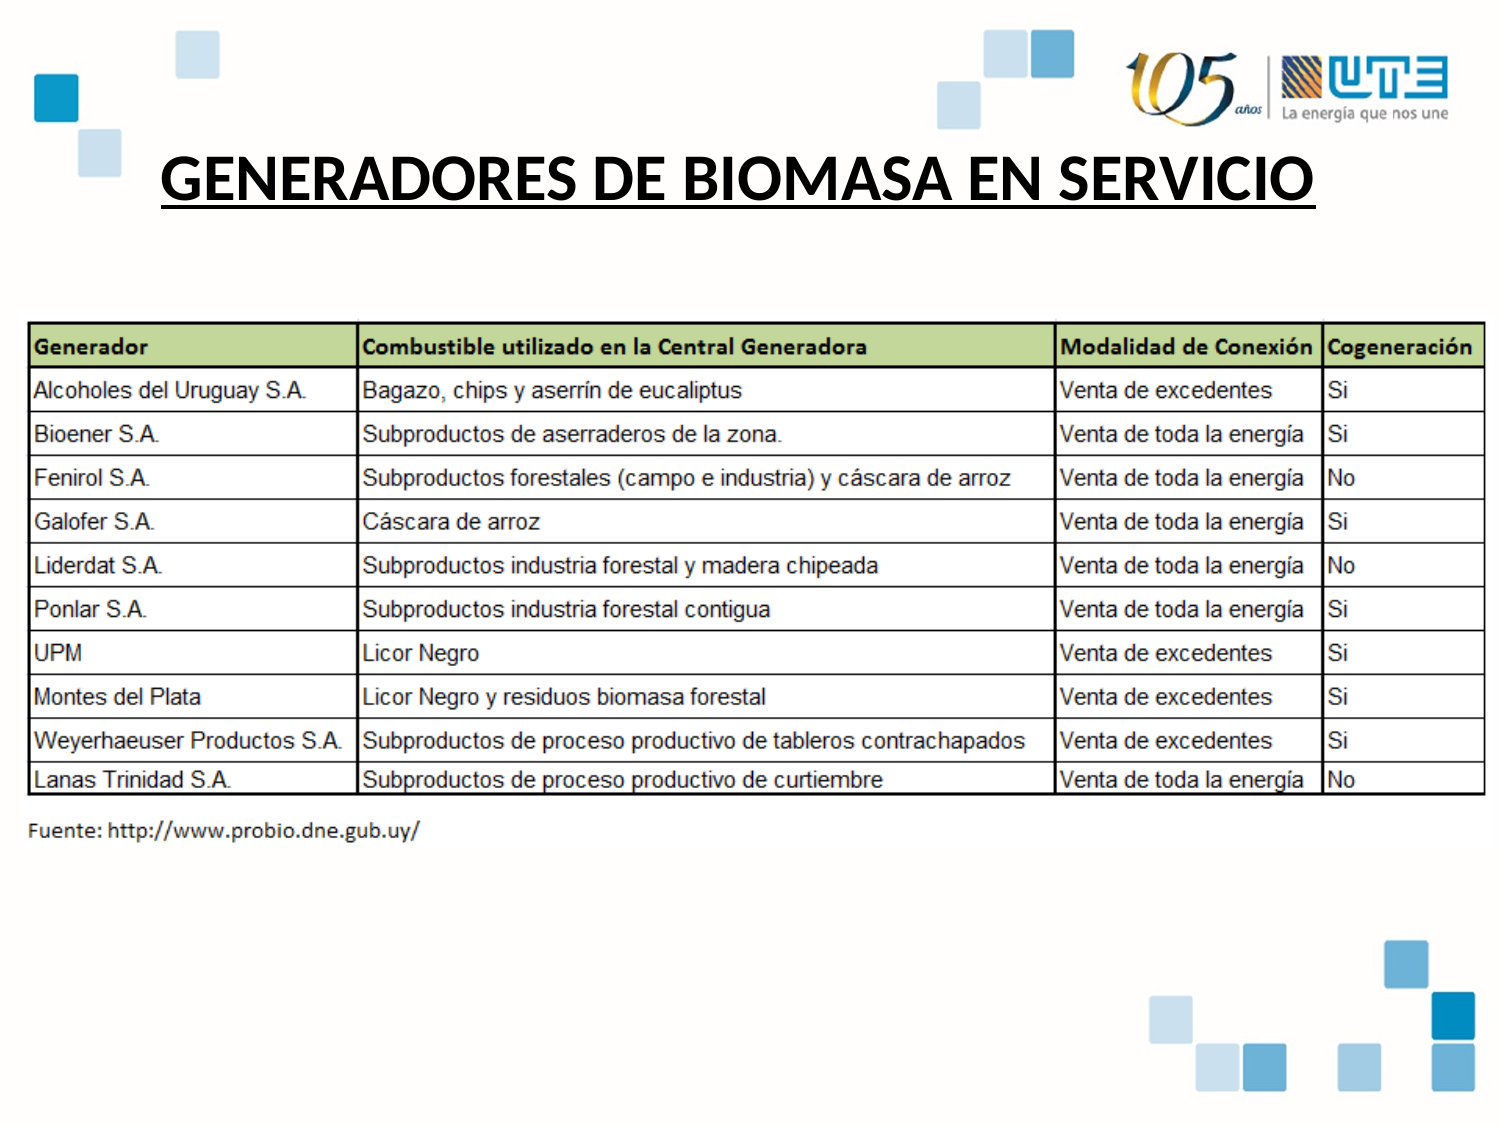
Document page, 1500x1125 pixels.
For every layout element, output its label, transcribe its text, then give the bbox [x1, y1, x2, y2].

text_box GENERADORES DE BIOMASA EN SERVICIO [123, 126, 1353, 221]
picture [0, 0, 1500, 1125]
